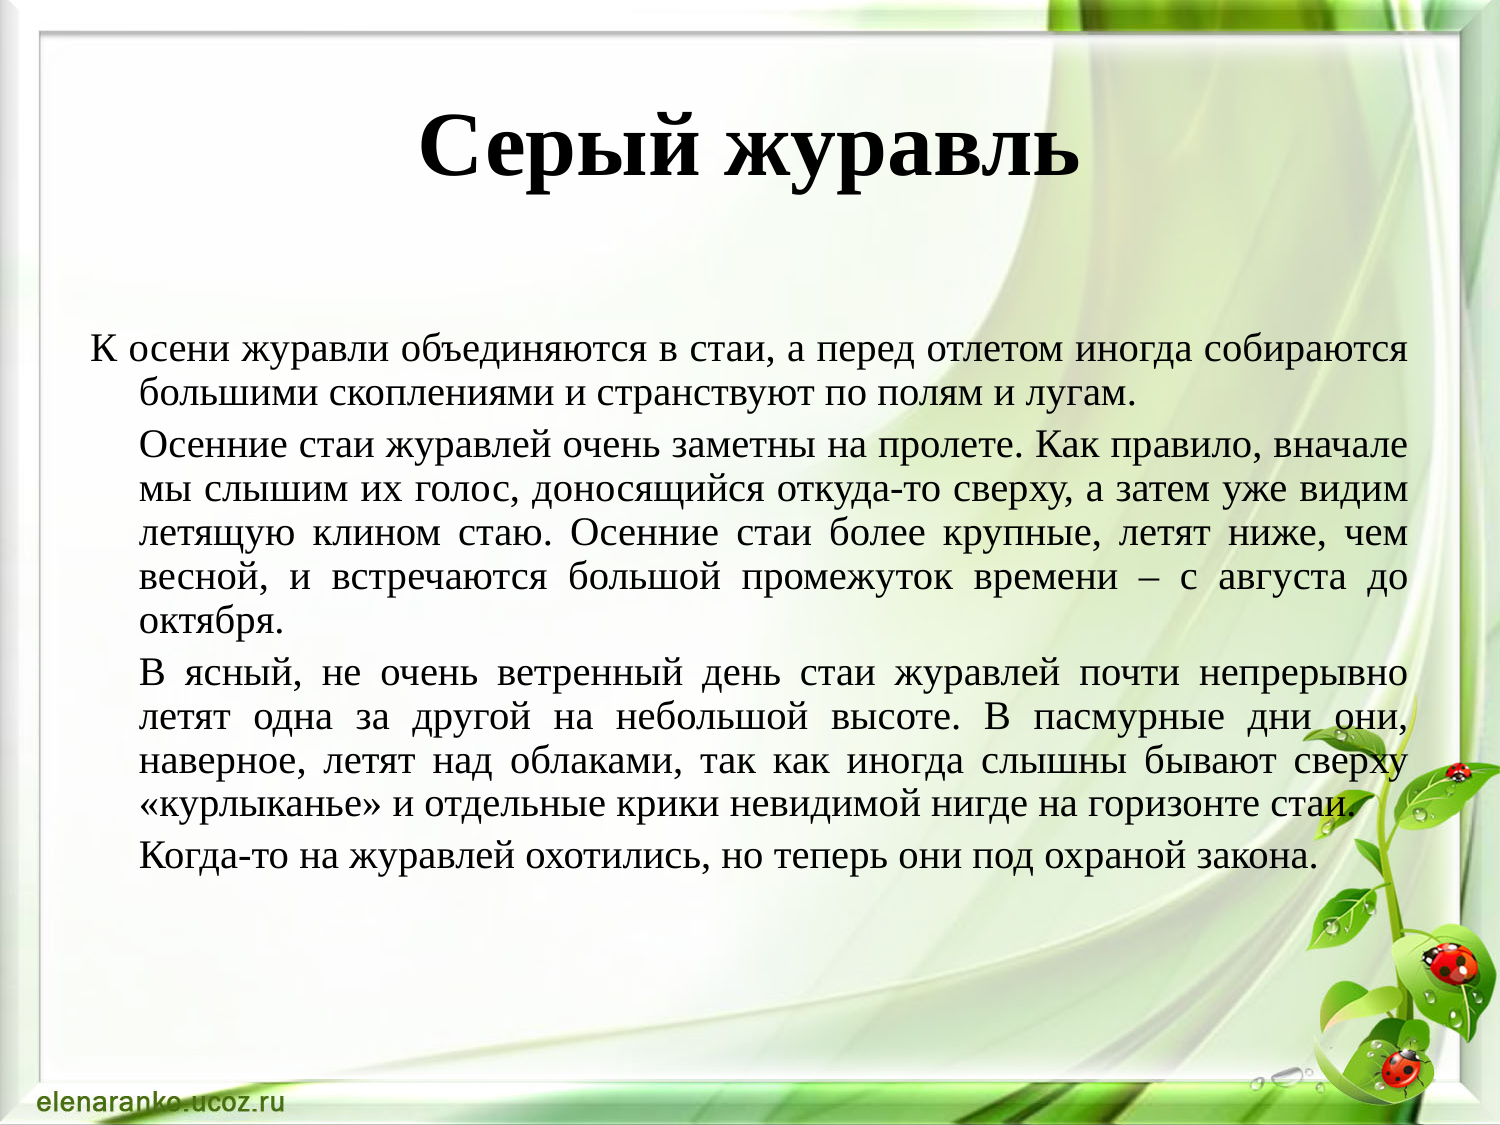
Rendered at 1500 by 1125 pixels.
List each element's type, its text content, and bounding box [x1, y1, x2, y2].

title Серый журавль [75, 45, 1425, 233]
list К осени журавли объединяются в стаи, а перед отлетом иногда собираются большими скоплениями и странствуют по полям и лугам. Осенние стаи журавлей очень заметны на пролете. Как правило, вначале мы слышим их голос, доносящийся откуда-то сверху, а затем уже видим летящую клином стаю. Осенние стаи более крупные, летят ниже, чем весной, и встречаются большой промежуток времени – с августа до октября. В ясный, не очень ветренный день стаи журавлей почти непрерывно летят одна за другой на небольшой высоте. В пасмурные дни они, наверное, летят над облаками, так как иногда слышны бывают сверху «курлыканье» и отдельные крики невидимой нигде на горизонте стаи. Когда-то на журавлей охотились, но теперь они под охраной закона. [75, 262, 1425, 1005]
picture [0, 0, 1500, 1125]
